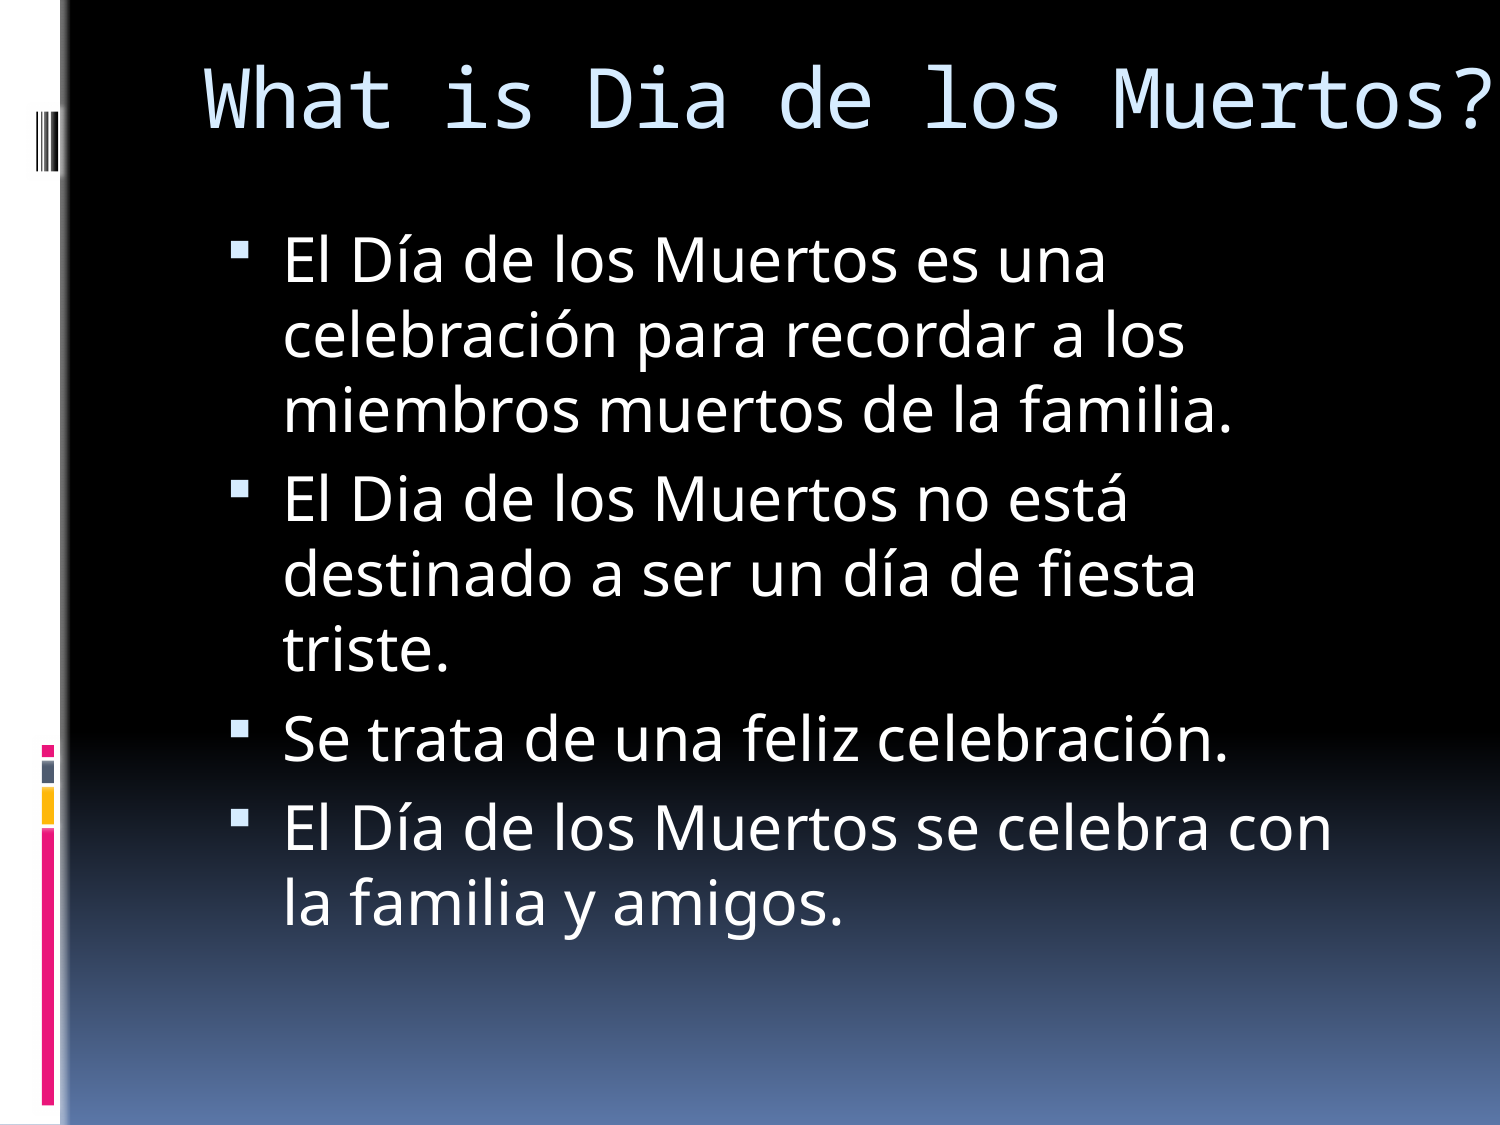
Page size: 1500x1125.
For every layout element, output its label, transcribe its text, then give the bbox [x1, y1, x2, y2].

text_box What is Dia de los Muertos? [187, 37, 1500, 153]
list El Día de los Muertos es una celebración para recordar a los miembros muertos de la familia. El Dia de los Muertos no está destinado a ser un día de fiesta triste. Se trata de una feliz celebración. El Día de los Muertos se celebra con la familia y amigos. [200, 212, 1363, 1050]
